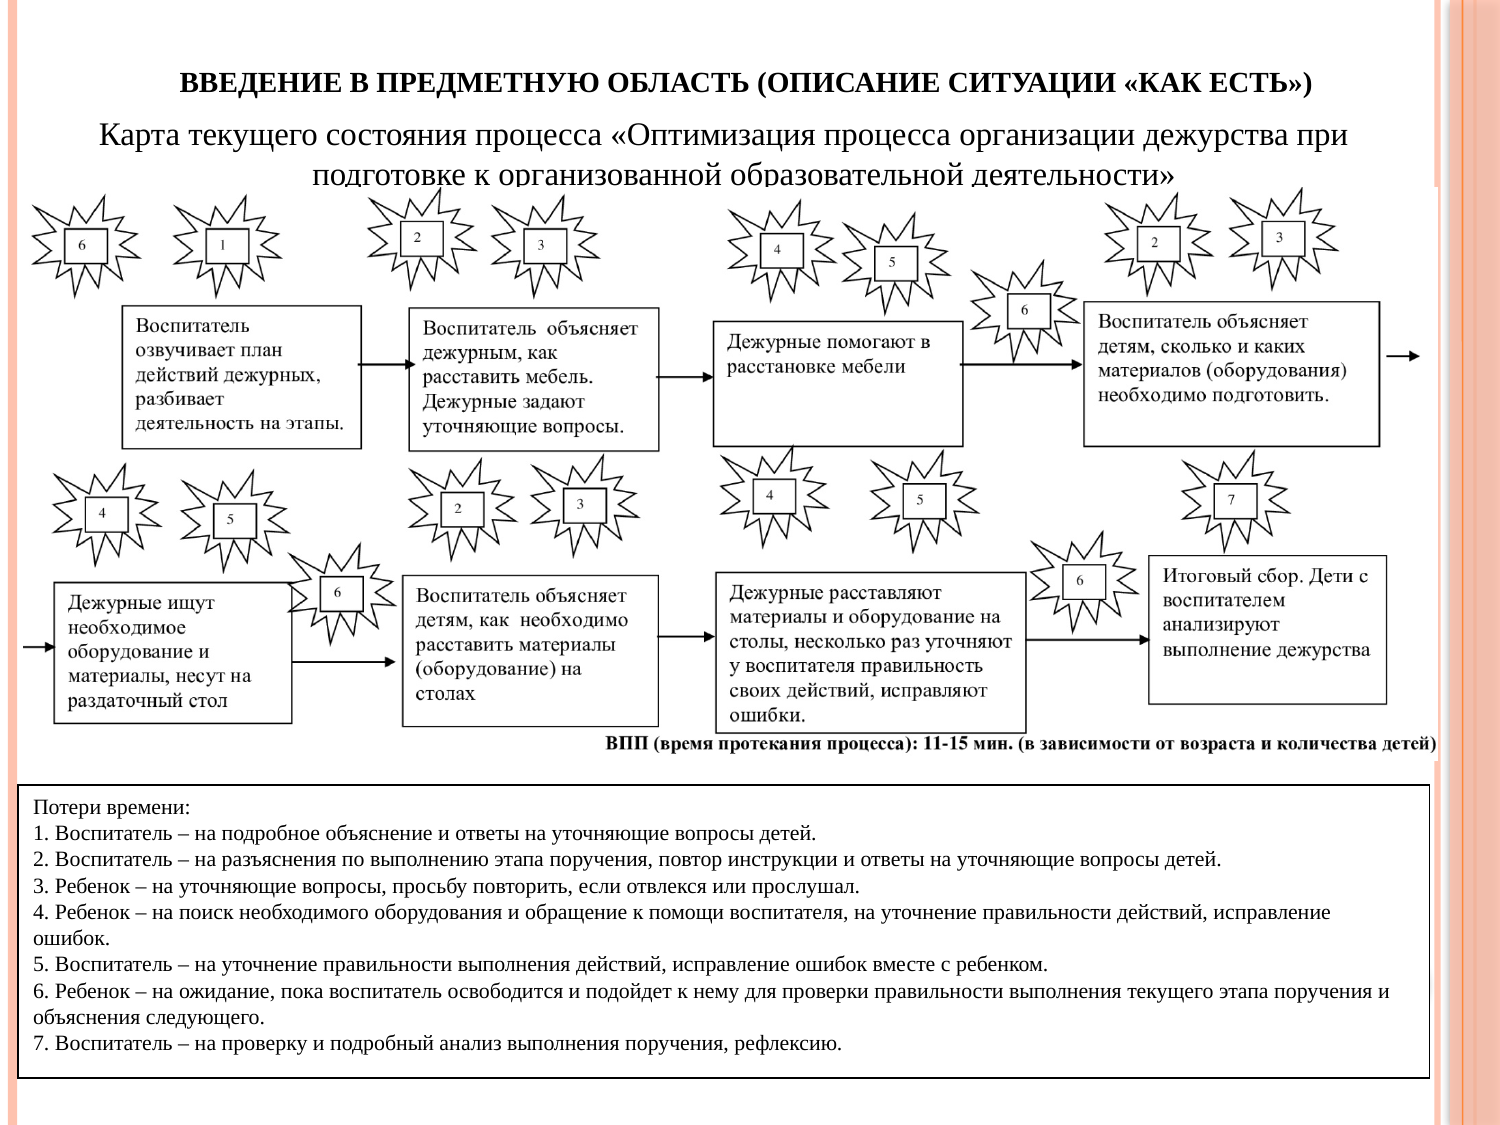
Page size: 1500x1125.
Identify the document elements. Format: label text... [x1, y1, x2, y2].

picture [22, 186, 1439, 761]
title Введение в предметную область (описание ситуации «как есть») [75, 75, 1418, 118]
text_box Потери времени: 1. Воспитатель – на подробное объяснение и ответы на уточняющие вопросы детей. 2. Воспитатель – на разъяснения по выполнению этапа поручения, повтор инструкции и ответы на уточняющие вопросы детей. 3. Ребенок – на уточняющие вопросы, просьбу повторить, если отвлекся или прослушал. 4. Ребенок – на поиск необходимого оборудования и обращение к помощи воспитателя, на уточнение правильности действий, исправление ошибок. 5. Воспитатель – на уточнение правильности выполнения действий, исправление ошибок вместе с ребенком. 6. Ребенок – на ожидание, пока воспитатель освободится и подойдет к нему для проверки правильности выполнения текущего этапа поручения и объяснения следующего. 7. Воспитатель – на проверку и подробный анализ выполнения поручения, рефлексию. [18, 785, 1430, 1079]
text_box [0, 0, 1500, 75]
list Карта текущего состояния процесса «Оптимизация процесса организации дежурства при подготовке к организованной образовательной деятельности» [35, 105, 1414, 184]
